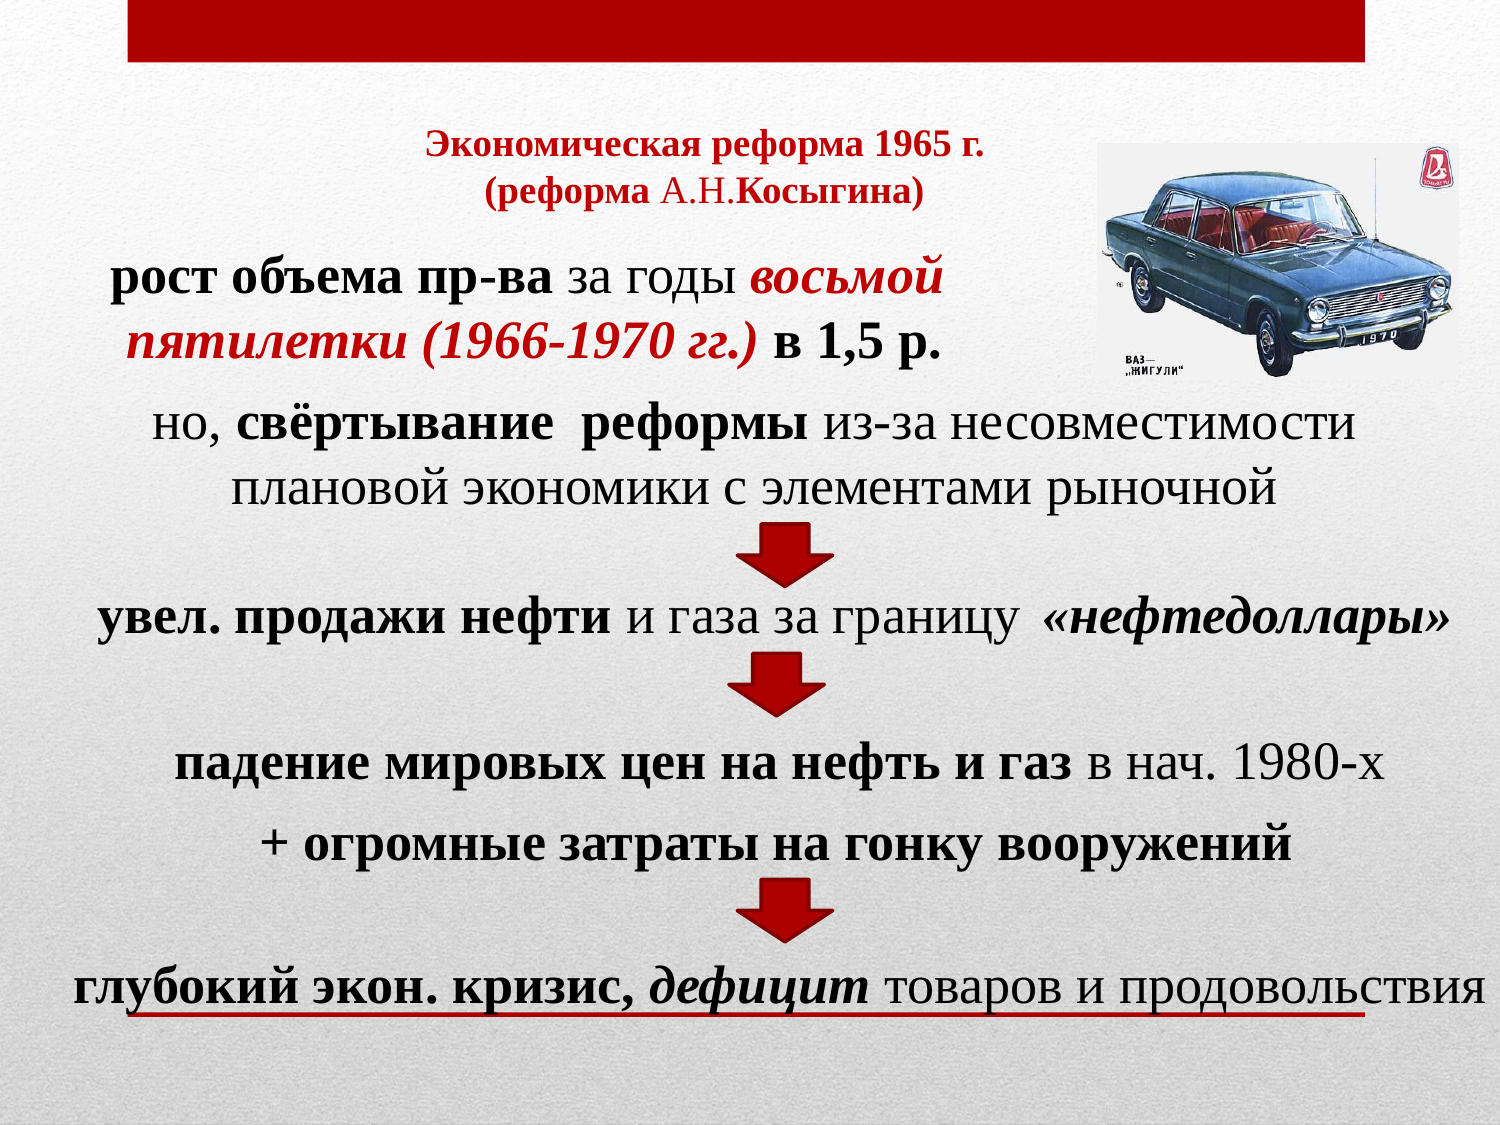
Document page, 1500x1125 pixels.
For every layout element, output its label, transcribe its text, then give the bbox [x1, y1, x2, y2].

text_box но, свёртывание реформы из-за несовместимости плановой экономики с элементами рыночной [49, 377, 1462, 523]
text_box [727, 651, 826, 718]
text_box глубокий экон. кризис, дефицит товаров и продовольствия [49, 941, 1500, 1022]
text_box «нефтедоллары» [1023, 572, 1473, 653]
text_box рост объема пр-ва за годы восьмой пятилетки (1966-1970 гг.) в 1,5 р. [90, 231, 965, 377]
text_box [735, 522, 835, 589]
picture [1096, 143, 1459, 379]
text_box падение мировых цен на нефть и газ в нач. 1980-х [87, 717, 1473, 798]
text_box увел. продажи нефти и газа за границу [49, 572, 1023, 653]
title Экономическая реформа 1965 г. (реформа А.Н.Косыгина) [29, 66, 1380, 219]
text_box [735, 877, 835, 944]
text_box + огромные затраты на гонку вооружений [84, 798, 1469, 879]
